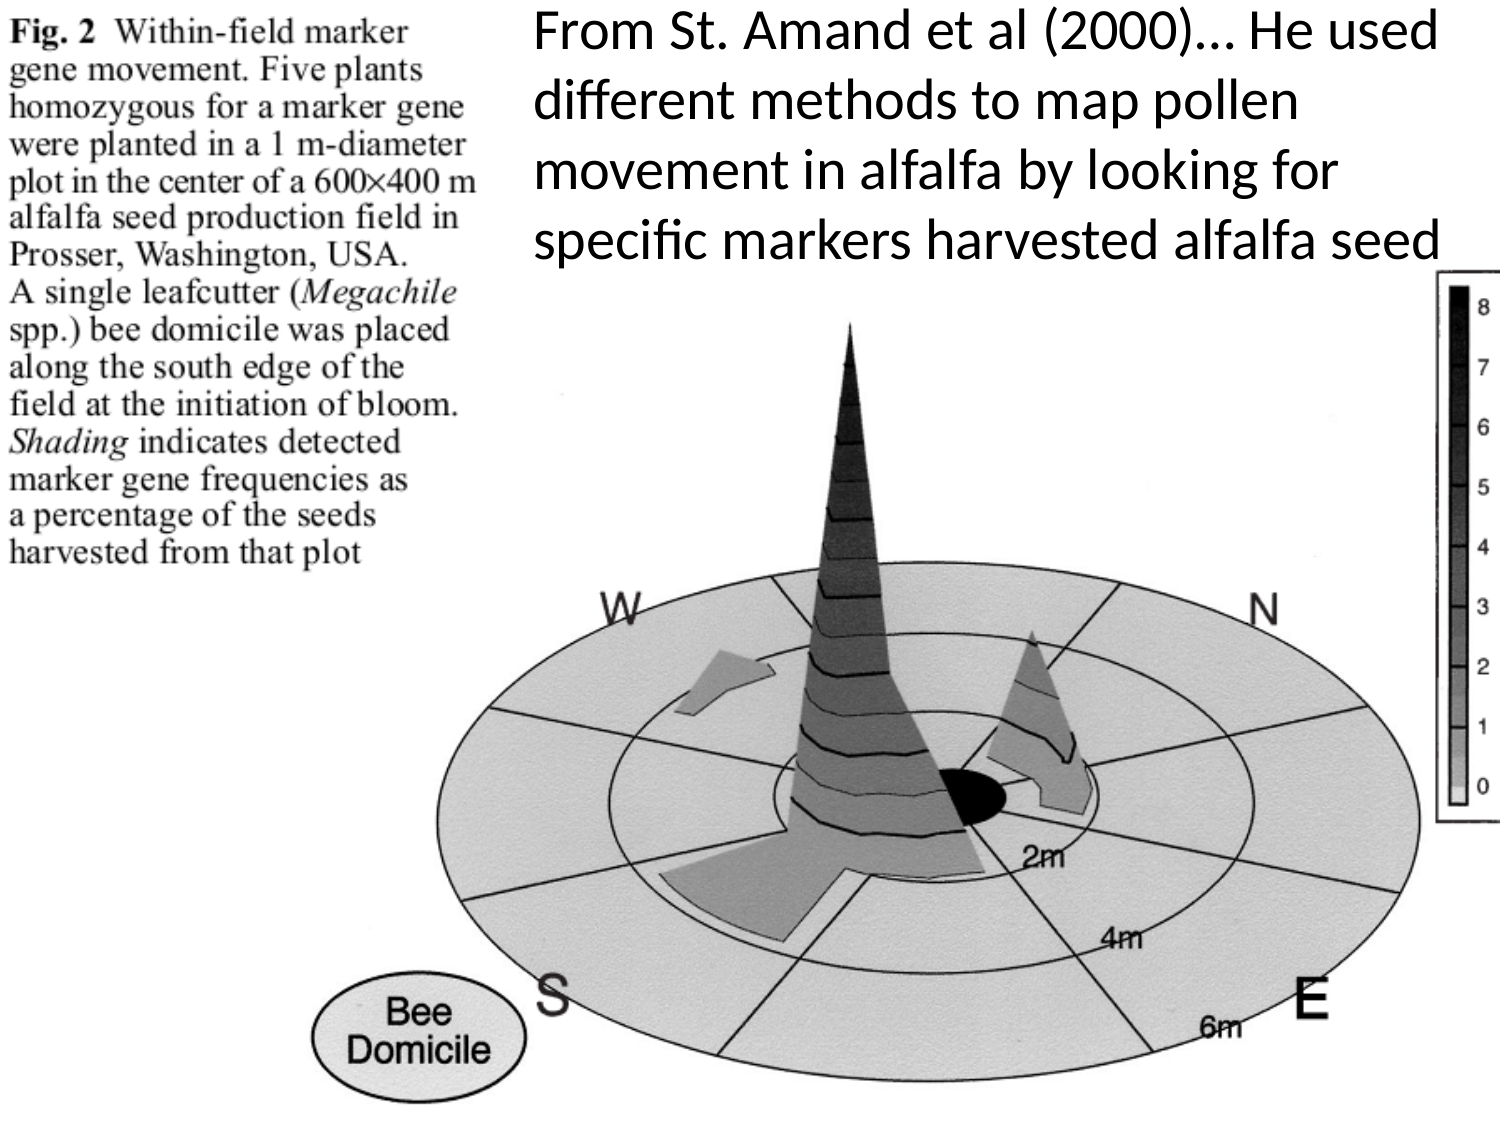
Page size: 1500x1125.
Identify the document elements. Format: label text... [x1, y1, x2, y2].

title From St. Amand et al (2000)… He used different methods to map pollen movement in alfalfa by looking for specific markers harvested alfalfa seed [518, 37, 1500, 225]
picture [0, 4, 1500, 1125]
